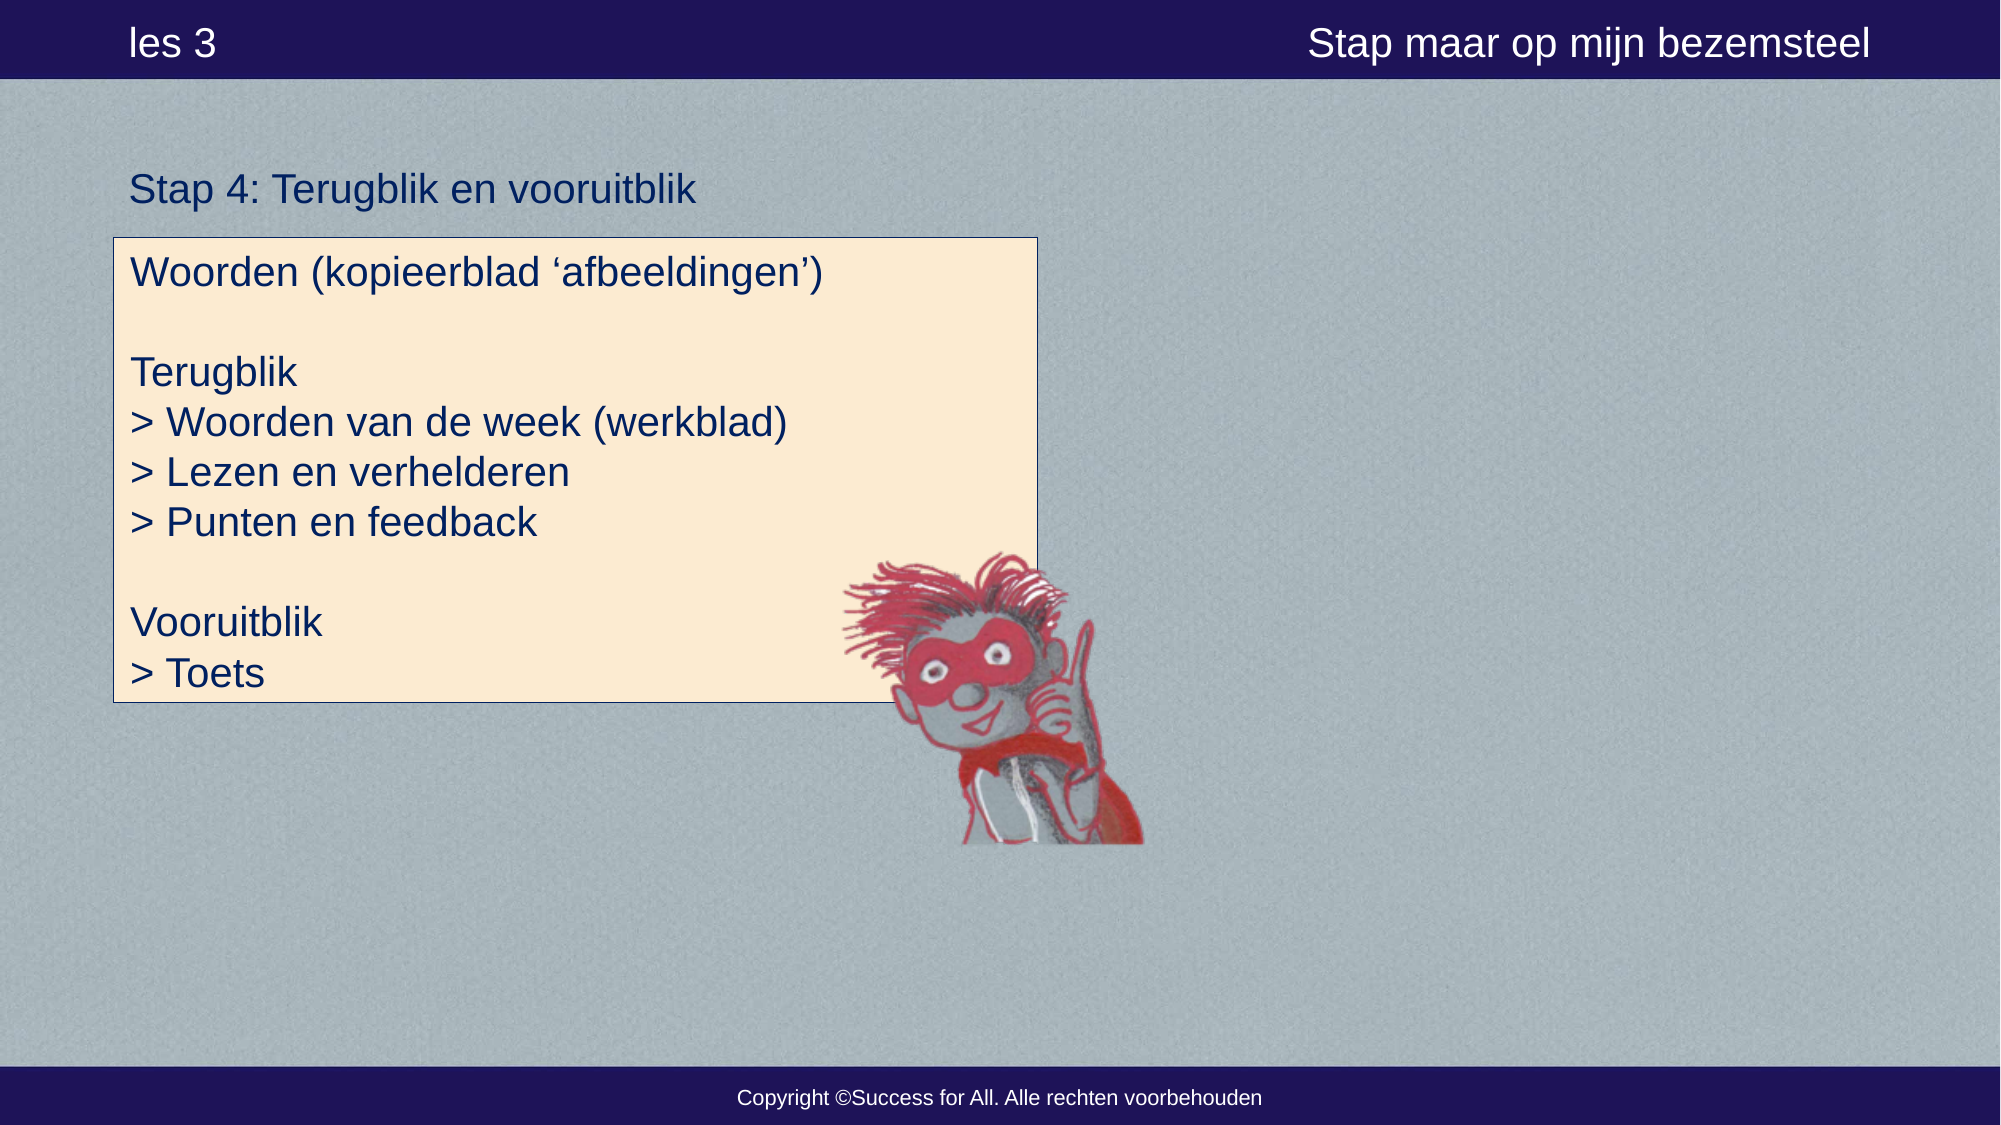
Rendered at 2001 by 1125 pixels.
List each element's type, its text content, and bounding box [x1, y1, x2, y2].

text_box Stap 4: Terugblik en vooruitblik [114, 154, 907, 219]
picture [0, 0, 2001, 1125]
text_box Copyright ©Success for All. Alle rechten voorbehouden [0, 1076, 2000, 1125]
text_box Woorden (kopieerblad ‘afbeeldingen’) Terugblik > Woorden van de week (werkblad) > Lezen en verhelderen > Punten en feedback Vooruitblik > Toets [113, 237, 1038, 703]
text_box Stap maar op mijn bezemsteel [999, 8, 1886, 73]
text_box les 3 [114, 8, 354, 73]
